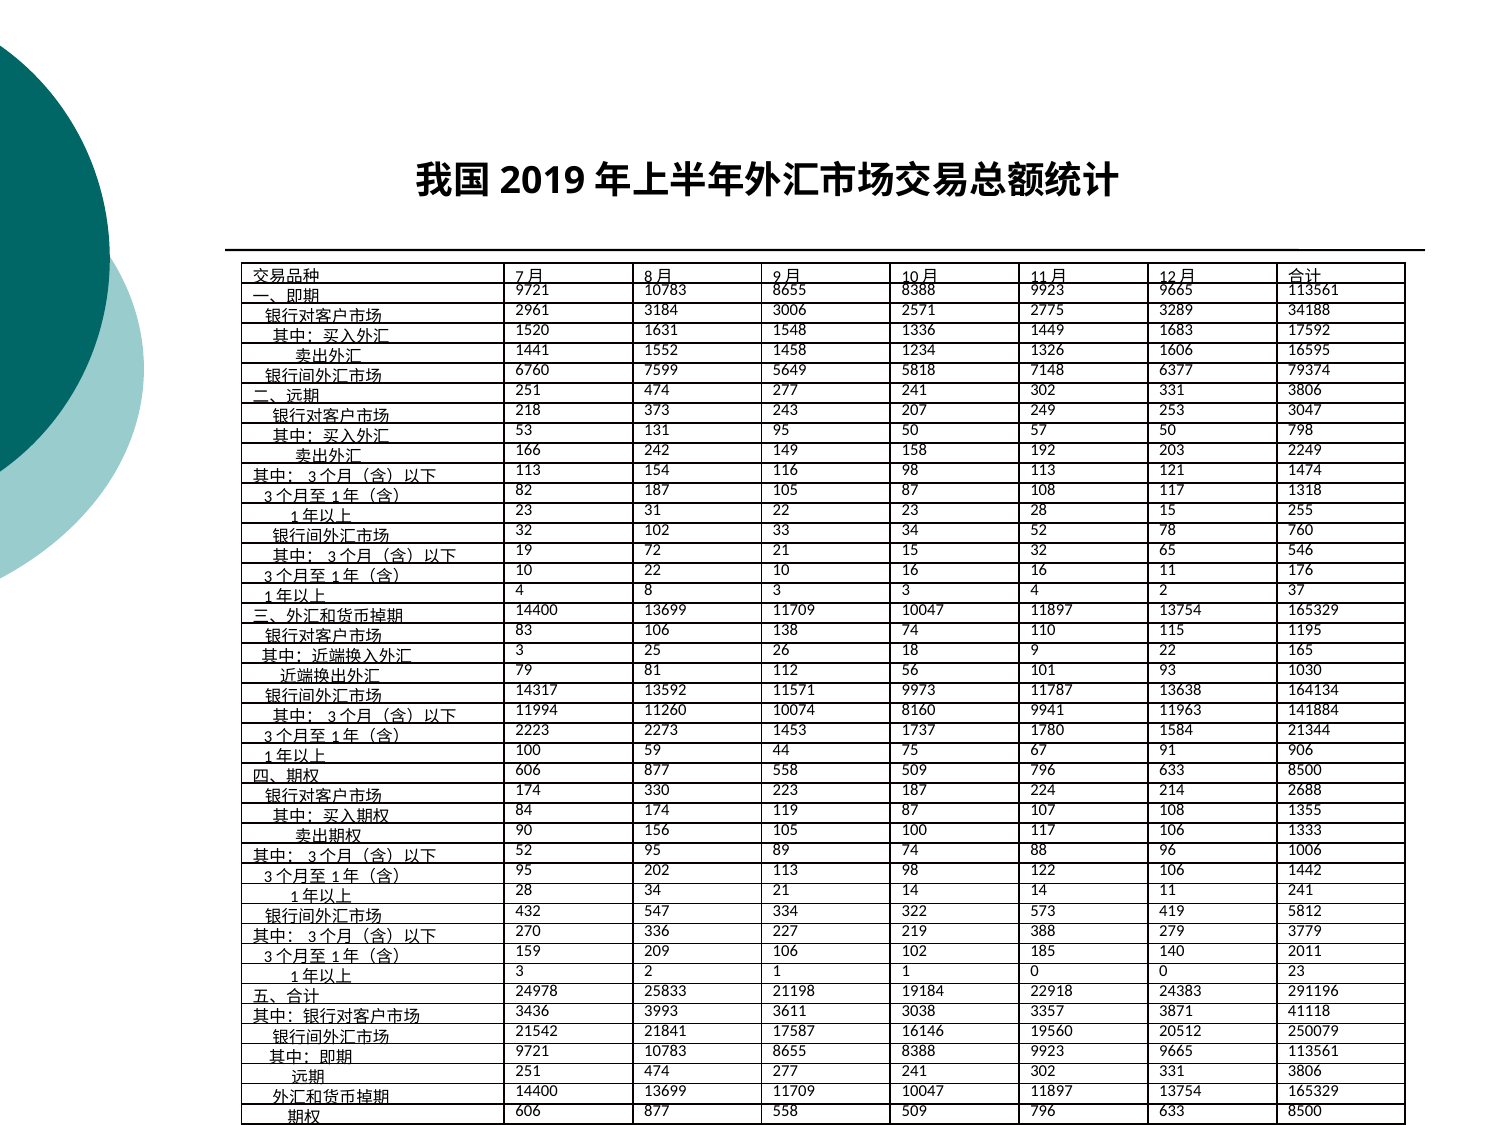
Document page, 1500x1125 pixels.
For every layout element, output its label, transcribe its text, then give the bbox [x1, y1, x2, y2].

table_cell 6377 [1149, 364, 1276, 382]
table_cell 330 [634, 784, 761, 802]
table_cell 105 [762, 484, 889, 502]
table_cell 9721 [505, 1044, 632, 1063]
table_cell 0 [1149, 964, 1276, 983]
table_cell 13638 [1149, 684, 1276, 702]
table_cell 1234 [891, 344, 1018, 362]
table_cell 8388 [891, 1044, 1018, 1063]
table_cell 95 [505, 864, 632, 883]
table_cell 1606 [1149, 344, 1276, 362]
table_cell 165329 [1278, 1084, 1404, 1103]
table_cell 174 [505, 784, 632, 802]
table_cell 其中：买入期权 [242, 804, 503, 822]
table_cell 75 [891, 744, 1018, 762]
table_cell 112 [762, 664, 889, 682]
table_cell 银行间外汇市场 [242, 1024, 503, 1043]
table_cell 四、期权 [242, 764, 503, 782]
table_cell 102 [891, 944, 1018, 963]
table_cell 一、即期 [242, 284, 503, 302]
table_cell 1 [891, 964, 1018, 983]
table_cell 760 [1278, 524, 1404, 542]
table_cell 21841 [634, 1024, 761, 1043]
table_cell 74 [891, 624, 1018, 642]
table_cell 796 [1020, 1105, 1147, 1123]
table_cell 242 [634, 444, 761, 462]
table_cell 2688 [1278, 784, 1404, 802]
table_cell 11 [1149, 884, 1276, 903]
table_cell 23 [891, 504, 1018, 522]
table_cell 银行间外汇市场 [242, 684, 503, 702]
table_cell 3 [505, 964, 632, 983]
table_cell 241 [1278, 884, 1404, 903]
table_cell 113 [762, 864, 889, 883]
table_cell 37 [1278, 584, 1404, 602]
table_cell 银行对客户市场 [242, 304, 503, 322]
table_cell 633 [1149, 764, 1276, 782]
table_cell 119 [762, 804, 889, 822]
table_cell 5818 [891, 364, 1018, 382]
table_cell 877 [634, 764, 761, 782]
table_cell 122 [1020, 864, 1147, 883]
table_cell 2223 [505, 724, 632, 742]
table_cell 1333 [1278, 824, 1404, 842]
table_cell 336 [634, 924, 761, 943]
table_cell 202 [634, 864, 761, 883]
table_cell 3个月至1年（含） [242, 564, 503, 582]
table_cell 106 [762, 944, 889, 963]
table_cell 88 [1020, 844, 1147, 862]
table_cell 远期 [242, 1064, 503, 1083]
table_cell 100 [891, 824, 1018, 842]
table_cell 10074 [762, 704, 889, 722]
table_cell 卖出外汇 [242, 444, 503, 462]
table_cell 34188 [1278, 304, 1404, 322]
table_cell 98 [891, 864, 1018, 883]
table_cell 224 [1020, 784, 1147, 802]
table_cell 2 [1149, 584, 1276, 602]
table_cell 187 [634, 484, 761, 502]
table_cell 11963 [1149, 704, 1276, 722]
table_header 8月 [634, 264, 761, 282]
table_cell 474 [634, 1064, 761, 1083]
table_header 10月 [891, 264, 1018, 282]
table_cell 22 [1149, 644, 1276, 662]
table_cell 16595 [1278, 344, 1404, 362]
table_cell 1030 [1278, 664, 1404, 682]
table_cell 3个月至1年（含） [242, 724, 503, 742]
table_cell 149 [762, 444, 889, 462]
table_cell 三、外汇和货币掉期 [242, 604, 503, 622]
table_cell 207 [891, 404, 1018, 422]
table_cell 166 [505, 444, 632, 462]
table_header 12月 [1149, 264, 1276, 282]
table_cell 14317 [505, 684, 632, 702]
table_cell 1552 [634, 344, 761, 362]
table_cell 322 [891, 904, 1018, 923]
table_cell 116 [762, 464, 889, 482]
table_cell 3047 [1278, 404, 1404, 422]
table_cell 1442 [1278, 864, 1404, 883]
table_cell 5649 [762, 364, 889, 382]
table_cell 241 [891, 384, 1018, 402]
table_cell 10047 [891, 604, 1018, 622]
table_cell 1737 [891, 724, 1018, 742]
table_cell 87 [891, 484, 1018, 502]
table_cell 9923 [1020, 1044, 1147, 1063]
table_cell 249 [1020, 404, 1147, 422]
table_cell 98 [891, 464, 1018, 482]
table_cell 25 [634, 644, 761, 662]
table_cell 89 [762, 844, 889, 862]
table_cell 52 [505, 844, 632, 862]
table_cell 107 [1020, 804, 1147, 822]
table_cell 83 [505, 624, 632, 642]
table_cell 90 [505, 824, 632, 842]
table_cell 4 [1020, 584, 1147, 602]
text_box 我国2019年上半年外汇市场交易总额统计 [265, 148, 1270, 209]
table_cell 34 [634, 884, 761, 903]
table_cell 13754 [1149, 1084, 1276, 1103]
table_cell 67 [1020, 744, 1147, 762]
table_cell 7599 [634, 364, 761, 382]
table_cell 卖出外汇 [242, 344, 503, 362]
table_cell 209 [634, 944, 761, 963]
table_cell 227 [762, 924, 889, 943]
table_cell 253 [1149, 404, 1276, 422]
table_cell 100 [505, 744, 632, 762]
table_cell 1780 [1020, 724, 1147, 742]
table_cell 2011 [1278, 944, 1404, 963]
table_cell 1441 [505, 344, 632, 362]
table_cell 14400 [505, 604, 632, 622]
table_cell 13592 [634, 684, 761, 702]
table_cell 187 [891, 784, 1018, 802]
table_cell 140 [1149, 944, 1276, 963]
table_cell 银行间外汇市场 [242, 524, 503, 542]
table_cell 21344 [1278, 724, 1404, 742]
table_cell 3357 [1020, 1004, 1147, 1023]
table_cell 其中：即期 [242, 1044, 503, 1063]
table_cell 23 [505, 504, 632, 522]
table_cell 10783 [634, 1044, 761, 1063]
table_cell 3289 [1149, 304, 1276, 322]
table_cell 165329 [1278, 604, 1404, 622]
table_cell 558 [762, 764, 889, 782]
table_cell 33 [762, 524, 889, 542]
table_cell 3806 [1278, 384, 1404, 402]
table_header 11月 [1020, 264, 1147, 282]
table_cell 57 [1020, 424, 1147, 442]
table_cell 279 [1149, 924, 1276, 943]
table_cell 796 [1020, 764, 1147, 782]
table_cell 11897 [1020, 604, 1147, 622]
table_cell 81 [634, 664, 761, 682]
table_cell 1195 [1278, 624, 1404, 642]
table_cell 277 [762, 1064, 889, 1083]
table_cell 214 [1149, 784, 1276, 802]
table_cell 1年以上 [242, 504, 503, 522]
table_cell 41118 [1278, 1004, 1404, 1023]
table_cell 1449 [1020, 324, 1147, 342]
table_cell 其中：近端换入外汇 [242, 644, 503, 662]
table_cell 87 [891, 804, 1018, 822]
table_cell 251 [505, 384, 632, 402]
table_cell 14 [891, 884, 1018, 903]
table_cell 28 [505, 884, 632, 903]
table_cell 84 [505, 804, 632, 822]
table_cell 2 [634, 964, 761, 983]
table_cell 223 [762, 784, 889, 802]
table_cell 17587 [762, 1024, 889, 1043]
table_cell 17592 [1278, 324, 1404, 342]
table_cell 106 [634, 624, 761, 642]
table_cell 56 [891, 664, 1018, 682]
table_cell 241 [891, 1064, 1018, 1083]
table_cell 32 [505, 524, 632, 542]
table_cell 606 [505, 764, 632, 782]
table_cell 3871 [1149, 1004, 1276, 1023]
table_cell 2775 [1020, 304, 1147, 322]
table_cell 二、远期 [242, 384, 503, 402]
table_cell 银行对客户市场 [242, 404, 503, 422]
table_cell 9721 [505, 284, 632, 302]
table_cell 9 [1020, 644, 1147, 662]
table_cell 121 [1149, 464, 1276, 482]
table_cell 24978 [505, 984, 632, 1003]
table_header 交易品种 [242, 264, 503, 282]
table_cell 其中：3个月（含）以下 [242, 704, 503, 722]
table_cell 15 [1149, 504, 1276, 522]
table_cell 154 [634, 464, 761, 482]
table_cell 82 [505, 484, 632, 502]
table_cell 138 [762, 624, 889, 642]
table_cell 95 [762, 424, 889, 442]
table_cell 474 [634, 384, 761, 402]
table_cell 547 [634, 904, 761, 923]
table_cell 255 [1278, 504, 1404, 522]
table_cell 11897 [1020, 1084, 1147, 1103]
table_cell 101 [1020, 664, 1147, 682]
table_cell 50 [891, 424, 1018, 442]
table_cell 1458 [762, 344, 889, 362]
table_cell 573 [1020, 904, 1147, 923]
table_cell 2249 [1278, 444, 1404, 462]
table_cell 银行对客户市场 [242, 624, 503, 642]
table_cell 78 [1149, 524, 1276, 542]
table_cell 1年以上 [242, 884, 503, 903]
table_cell 26 [762, 644, 889, 662]
table_cell 3 [505, 644, 632, 662]
table_cell 3184 [634, 304, 761, 322]
table_cell 五、合计 [242, 984, 503, 1003]
table_cell 219 [891, 924, 1018, 943]
table_cell 419 [1149, 904, 1276, 923]
table_cell 2961 [505, 304, 632, 322]
table_cell 20512 [1149, 1024, 1276, 1043]
table_cell 7148 [1020, 364, 1147, 382]
table_cell 798 [1278, 424, 1404, 442]
table_cell 11260 [634, 704, 761, 722]
table_cell 1年以上 [242, 584, 503, 602]
table_cell 633 [1149, 1105, 1276, 1123]
table_cell 8500 [1278, 1105, 1404, 1123]
table_cell 115 [1149, 624, 1276, 642]
table_cell 3436 [505, 1004, 632, 1023]
table_cell 110 [1020, 624, 1147, 642]
table_cell 3 [762, 584, 889, 602]
table_cell 6760 [505, 364, 632, 382]
table_cell 21 [762, 884, 889, 903]
table_cell 113 [1020, 464, 1147, 482]
table_cell 22918 [1020, 984, 1147, 1003]
table_cell 3611 [762, 1004, 889, 1023]
table_cell 1584 [1149, 724, 1276, 742]
table_header 7月 [505, 264, 632, 282]
table_cell 165 [1278, 644, 1404, 662]
table_cell 203 [1149, 444, 1276, 462]
table_cell 302 [1020, 384, 1147, 402]
table_cell 19 [505, 544, 632, 562]
table_cell 117 [1149, 484, 1276, 502]
table_cell 277 [762, 384, 889, 402]
table_cell 192 [1020, 444, 1147, 462]
table_cell 13699 [634, 604, 761, 622]
table_cell 11709 [762, 604, 889, 622]
table_cell 93 [1149, 664, 1276, 682]
table_cell 8388 [891, 284, 1018, 302]
table_cell 银行对客户市场 [242, 784, 503, 802]
table_cell 388 [1020, 924, 1147, 943]
table_cell 卖出期权 [242, 824, 503, 842]
table_cell 251 [505, 1064, 632, 1083]
table_cell 11787 [1020, 684, 1147, 702]
table_cell 3993 [634, 1004, 761, 1023]
table_cell 1326 [1020, 344, 1147, 362]
table_cell 银行间外汇市场 [242, 904, 503, 923]
table_cell 250079 [1278, 1024, 1404, 1043]
table_cell 近端换出外汇 [242, 664, 503, 682]
table_cell 106 [1149, 824, 1276, 842]
table_cell 3个月至1年（含） [242, 864, 503, 883]
table_cell 14400 [505, 1084, 632, 1103]
table_cell 11571 [762, 684, 889, 702]
table_cell 156 [634, 824, 761, 842]
table_cell 546 [1278, 544, 1404, 562]
table_cell 1683 [1149, 324, 1276, 342]
table_cell 其中：3个月（含）以下 [242, 924, 503, 943]
table_cell 1336 [891, 324, 1018, 342]
table_cell 银行间外汇市场 [242, 364, 503, 382]
table_cell 113 [505, 464, 632, 482]
table_cell 105 [762, 824, 889, 842]
table_cell 3038 [891, 1004, 1018, 1023]
table_cell 877 [634, 1105, 761, 1123]
table_cell 10047 [891, 1084, 1018, 1103]
table_cell 34 [891, 524, 1018, 542]
table_cell 16146 [891, 1024, 1018, 1043]
table_cell 91 [1149, 744, 1276, 762]
table_cell 19184 [891, 984, 1018, 1003]
table_cell 13699 [634, 1084, 761, 1103]
table_cell 243 [762, 404, 889, 422]
table_cell 270 [505, 924, 632, 943]
table_cell 24383 [1149, 984, 1276, 1003]
table_cell 2273 [634, 724, 761, 742]
table_cell 52 [1020, 524, 1147, 542]
table_cell 1355 [1278, 804, 1404, 822]
table_cell 3006 [762, 304, 889, 322]
table_cell 1631 [634, 324, 761, 342]
table_cell 16 [891, 564, 1018, 582]
table_cell 1318 [1278, 484, 1404, 502]
table_cell 159 [505, 944, 632, 963]
table_cell 8655 [762, 284, 889, 302]
table_cell 期权 [242, 1105, 503, 1123]
table_cell 2571 [891, 304, 1018, 322]
table_cell 65 [1149, 544, 1276, 562]
table_cell 331 [1149, 1064, 1276, 1083]
table_cell 113561 [1278, 1044, 1404, 1063]
table_cell 1453 [762, 724, 889, 742]
table_cell 其中：买入外汇 [242, 324, 503, 342]
table_cell 25833 [634, 984, 761, 1003]
table_cell 176 [1278, 564, 1404, 582]
table_cell 10 [505, 564, 632, 582]
table_cell 3个月至1年（含） [242, 944, 503, 963]
table_cell 10783 [634, 284, 761, 302]
table_cell 334 [762, 904, 889, 923]
table_cell 8655 [762, 1044, 889, 1063]
table_cell 509 [891, 764, 1018, 782]
table_cell 8 [634, 584, 761, 602]
table_cell 28 [1020, 504, 1147, 522]
table_header 合计 [1278, 264, 1404, 282]
table_cell 96 [1149, 844, 1276, 862]
table_cell 108 [1020, 484, 1147, 502]
table_cell 4 [505, 584, 632, 602]
table_cell 185 [1020, 944, 1147, 963]
table_cell 373 [634, 404, 761, 422]
table_cell 22 [634, 564, 761, 582]
table_cell 606 [505, 1105, 632, 1123]
table_cell 106 [1149, 864, 1276, 883]
table_cell 16 [1020, 564, 1147, 582]
table_cell 15 [891, 544, 1018, 562]
table_cell 1006 [1278, 844, 1404, 862]
table_cell 432 [505, 904, 632, 923]
table_cell 1474 [1278, 464, 1404, 482]
table_cell 1520 [505, 324, 632, 342]
table_cell 218 [505, 404, 632, 422]
table_cell 外汇和货币掉期 [242, 1084, 503, 1103]
table_cell 0 [1020, 964, 1147, 983]
table_cell 11709 [762, 1084, 889, 1103]
table_cell 117 [1020, 824, 1147, 842]
table_cell 164134 [1278, 684, 1404, 702]
table_cell 906 [1278, 744, 1404, 762]
table_cell 79374 [1278, 364, 1404, 382]
table_cell 9665 [1149, 1044, 1276, 1063]
table_cell 3779 [1278, 924, 1404, 943]
table_cell 9973 [891, 684, 1018, 702]
table_cell 131 [634, 424, 761, 442]
table_header 9月 [762, 264, 889, 282]
table_cell 其中：银行对客户市场 [242, 1004, 503, 1023]
table_cell 79 [505, 664, 632, 682]
table_cell 1 [762, 964, 889, 983]
table_cell 558 [762, 1105, 889, 1123]
table_cell 1548 [762, 324, 889, 342]
table_cell 10 [762, 564, 889, 582]
table_cell 331 [1149, 384, 1276, 402]
table_cell 其中：3个月（含）以下 [242, 844, 503, 862]
table_cell 21 [762, 544, 889, 562]
table_cell 291196 [1278, 984, 1404, 1003]
table_cell 14 [1020, 884, 1147, 903]
table_cell 18 [891, 644, 1018, 662]
table_cell 其中：3个月（含）以下 [242, 544, 503, 562]
table_cell 3806 [1278, 1064, 1404, 1083]
table_cell 3 [891, 584, 1018, 602]
table_cell 其中：买入外汇 [242, 424, 503, 442]
table_cell 9923 [1020, 284, 1147, 302]
table_cell 108 [1149, 804, 1276, 822]
table_cell 102 [634, 524, 761, 542]
table_cell 9665 [1149, 284, 1276, 302]
table_cell 21542 [505, 1024, 632, 1043]
table_cell 3个月至1年（含） [242, 484, 503, 502]
table_cell 95 [634, 844, 761, 862]
table_cell 1年以上 [242, 744, 503, 762]
table_cell 9941 [1020, 704, 1147, 722]
table_cell 113561 [1278, 284, 1404, 302]
table_cell 59 [634, 744, 761, 762]
table_cell 19560 [1020, 1024, 1147, 1043]
table_cell 5812 [1278, 904, 1404, 923]
table_cell 158 [891, 444, 1018, 462]
table_cell 8500 [1278, 764, 1404, 782]
table_cell 其中：3个月（含）以下 [242, 464, 503, 482]
table_cell 174 [634, 804, 761, 822]
table_cell 11 [1149, 564, 1276, 582]
table_cell 53 [505, 424, 632, 442]
table_cell 44 [762, 744, 889, 762]
table_cell 31 [634, 504, 761, 522]
table_cell 50 [1149, 424, 1276, 442]
table_cell 13754 [1149, 604, 1276, 622]
table_cell 141884 [1278, 704, 1404, 722]
table_cell 22 [762, 504, 889, 522]
table_cell 21198 [762, 984, 889, 1003]
table_cell 72 [634, 544, 761, 562]
table_cell 11994 [505, 704, 632, 722]
table_cell 302 [1020, 1064, 1147, 1083]
table_cell 509 [891, 1105, 1018, 1123]
table_cell 74 [891, 844, 1018, 862]
table_cell 23 [1278, 964, 1404, 983]
table_cell 1年以上 [242, 964, 503, 983]
table_cell 8160 [891, 704, 1018, 722]
table_cell 32 [1020, 544, 1147, 562]
